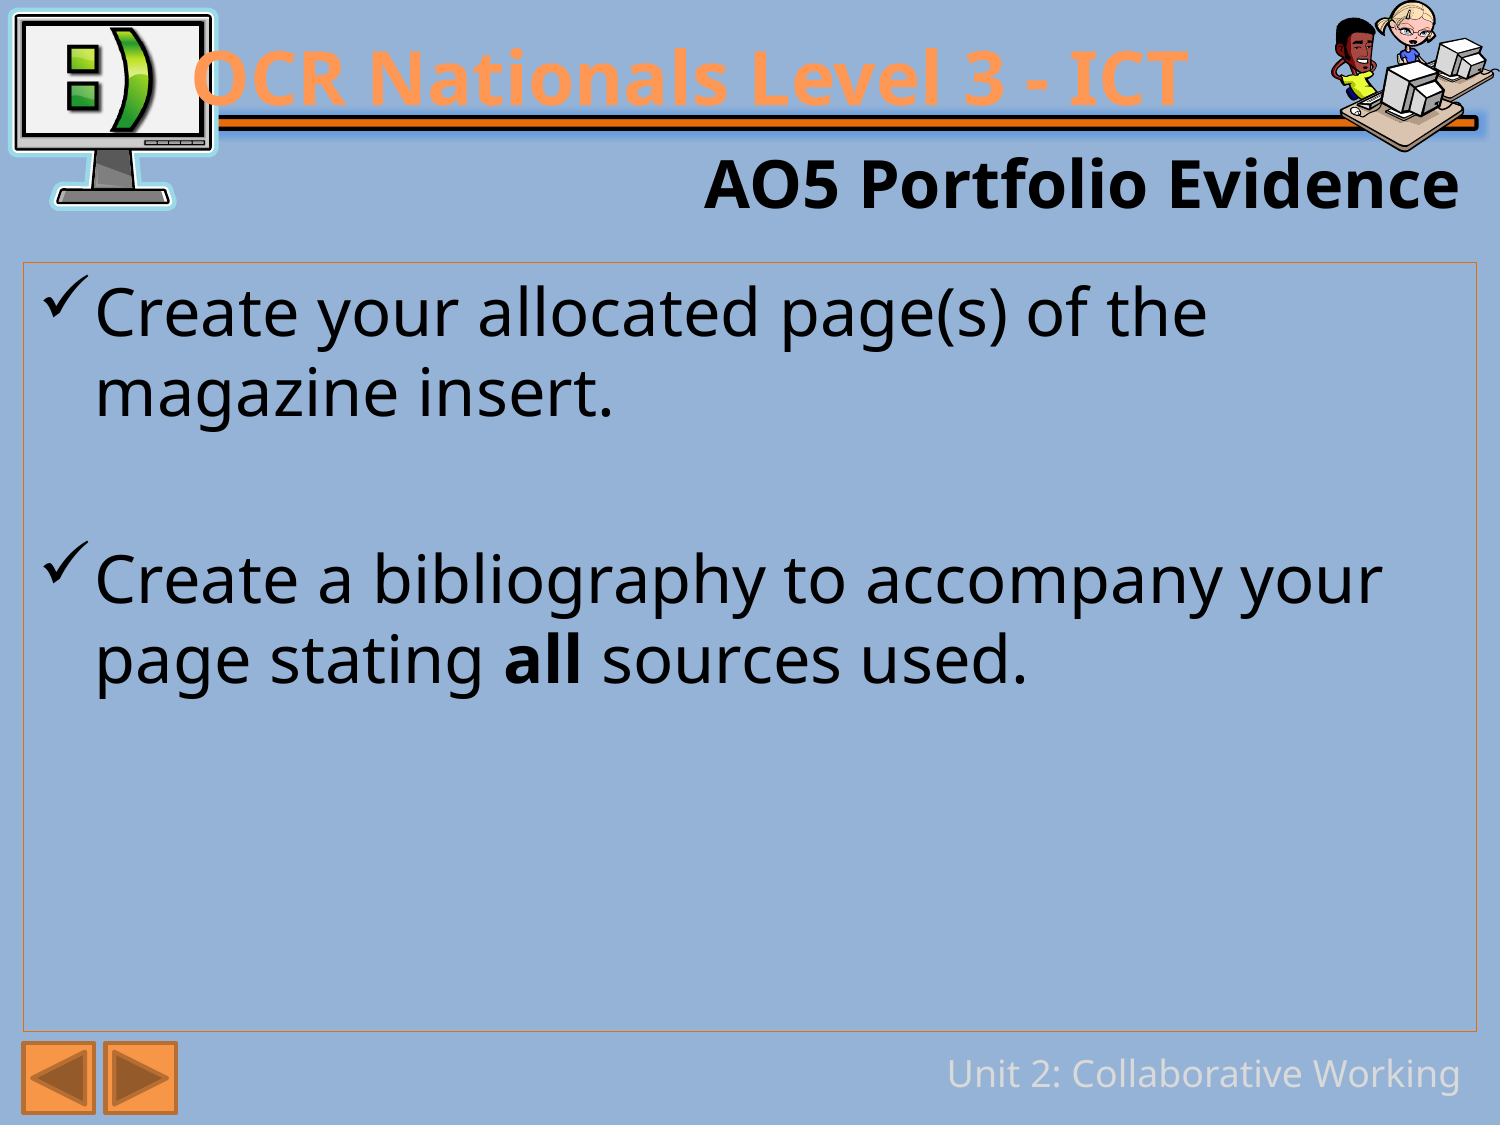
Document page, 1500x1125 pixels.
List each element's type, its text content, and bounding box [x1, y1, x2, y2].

list Create your allocated page(s) of the magazine insert. Create a bibliography to accompany your page stating all sources used. [23, 262, 1477, 1032]
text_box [1321, 0, 1500, 153]
title AO5 Portfolio Evidence [187, 117, 1477, 247]
picture [48, 21, 172, 139]
